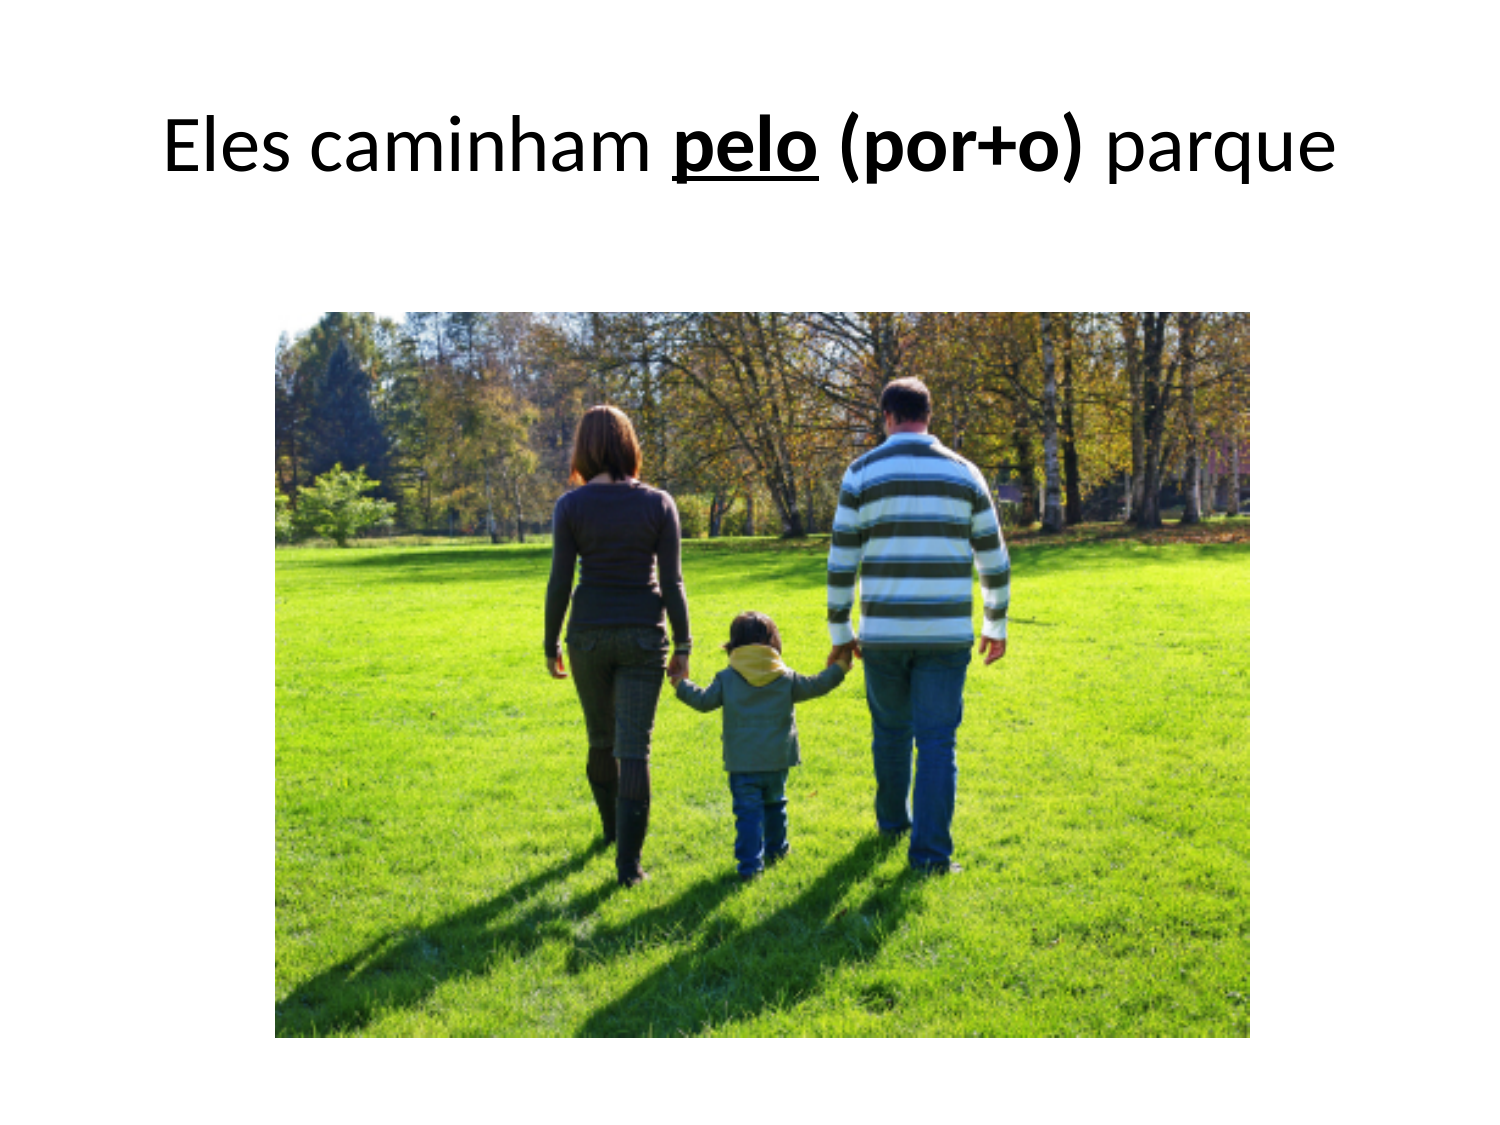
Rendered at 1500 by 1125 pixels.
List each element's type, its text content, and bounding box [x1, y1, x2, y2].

title Eles caminham pelo (por+o) parque [75, 45, 1425, 233]
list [274, 312, 1251, 1038]
